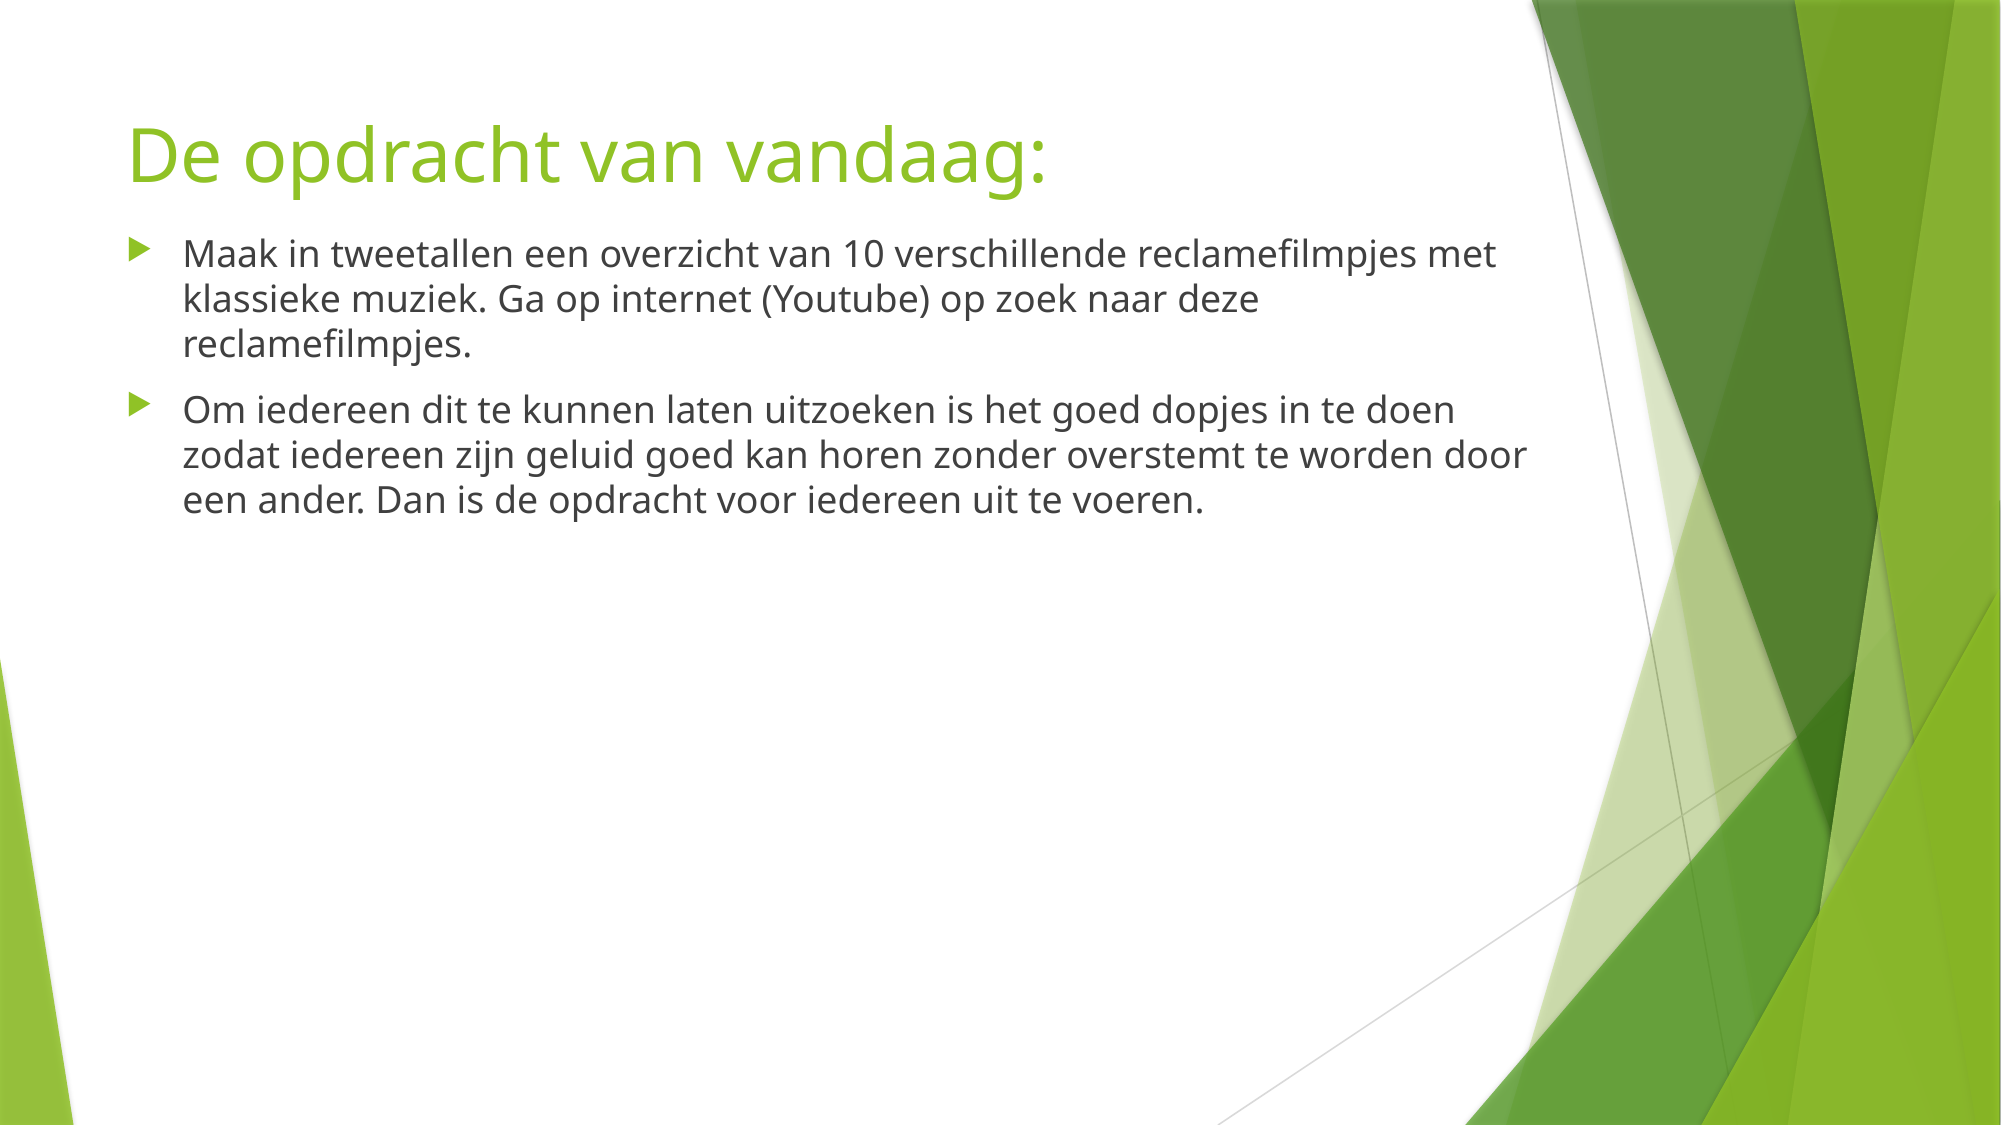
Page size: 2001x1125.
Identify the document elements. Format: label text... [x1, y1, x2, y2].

title De opdracht van vandaag: [111, 99, 1522, 222]
list Maak in tweetallen een overzicht van 10 verschillende reclamefilmpjes met klassieke muziek. Ga op internet (Youtube) op zoek naar deze reclamefilmpjes. Om iedereen dit te kunnen laten uitzoeken is het goed dopjes in te doen zodat iedereen zijn geluid goed kan horen zonder overstemt te worden door een ander. Dan is de opdracht voor iedereen uit te voeren. [111, 222, 1571, 992]
